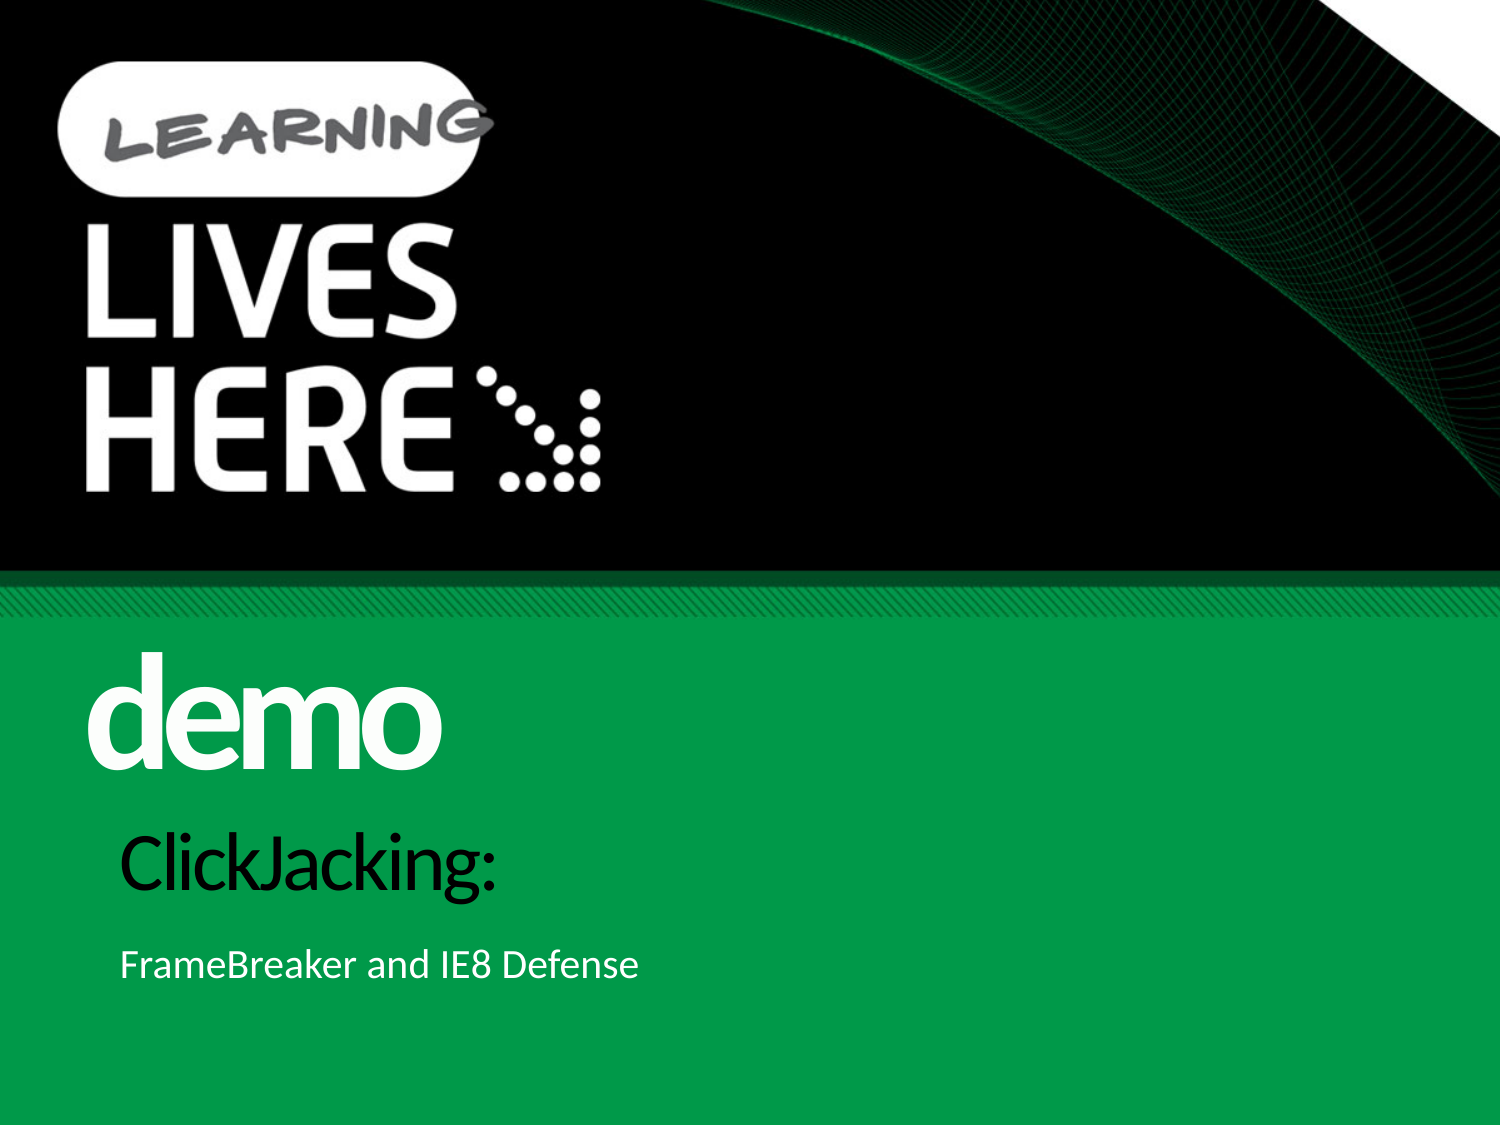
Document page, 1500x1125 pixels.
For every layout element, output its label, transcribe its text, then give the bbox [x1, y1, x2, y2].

subtitle FrameBreaker and IE8 Defense [119, 942, 1236, 1019]
list demo [83, 625, 1344, 800]
title ClickJacking: [119, 818, 1375, 943]
picture [0, 0, 1500, 1125]
